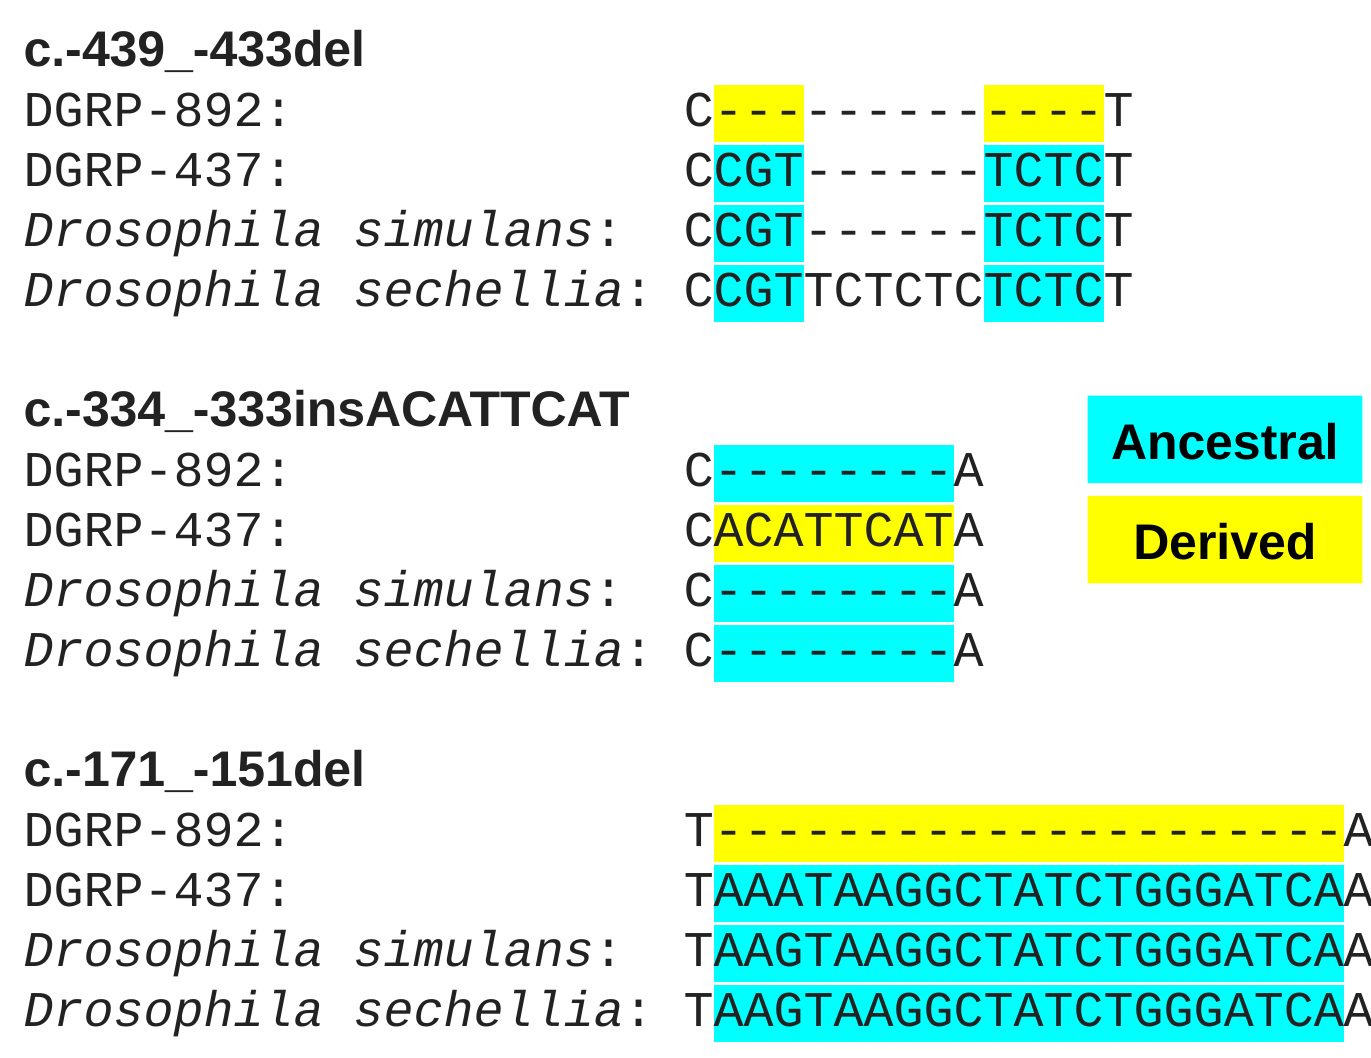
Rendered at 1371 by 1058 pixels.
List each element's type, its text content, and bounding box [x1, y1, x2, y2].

text_box c.-439_-433del DGRP-892: C-------------T DGRP-437: CCGT------TCTCT Drosophila simulans: CCGT------TCTCT Drosophila sechellia: CCGTTCTCTCTCTCT c.-334_-333insACATTCAT DGRP-892: C--------A DGRP-437: CACATTCATA Drosophila simulans: C--------A Drosophila sechellia: C--------A c.-171_-151del DGRP-892: T---------------------A DGRP-437: TAAATAAGGCTATCTGGGATCAA Drosophila simulans: TAAGTAAGGCTATCTGGGATCAA Drosophila sechellia: TAAGTAAGGCTATCTGGGATCAA [8, 9, 1371, 1045]
text_box Ancestral [1086, 395, 1363, 484]
text_box Derived [1086, 495, 1363, 584]
